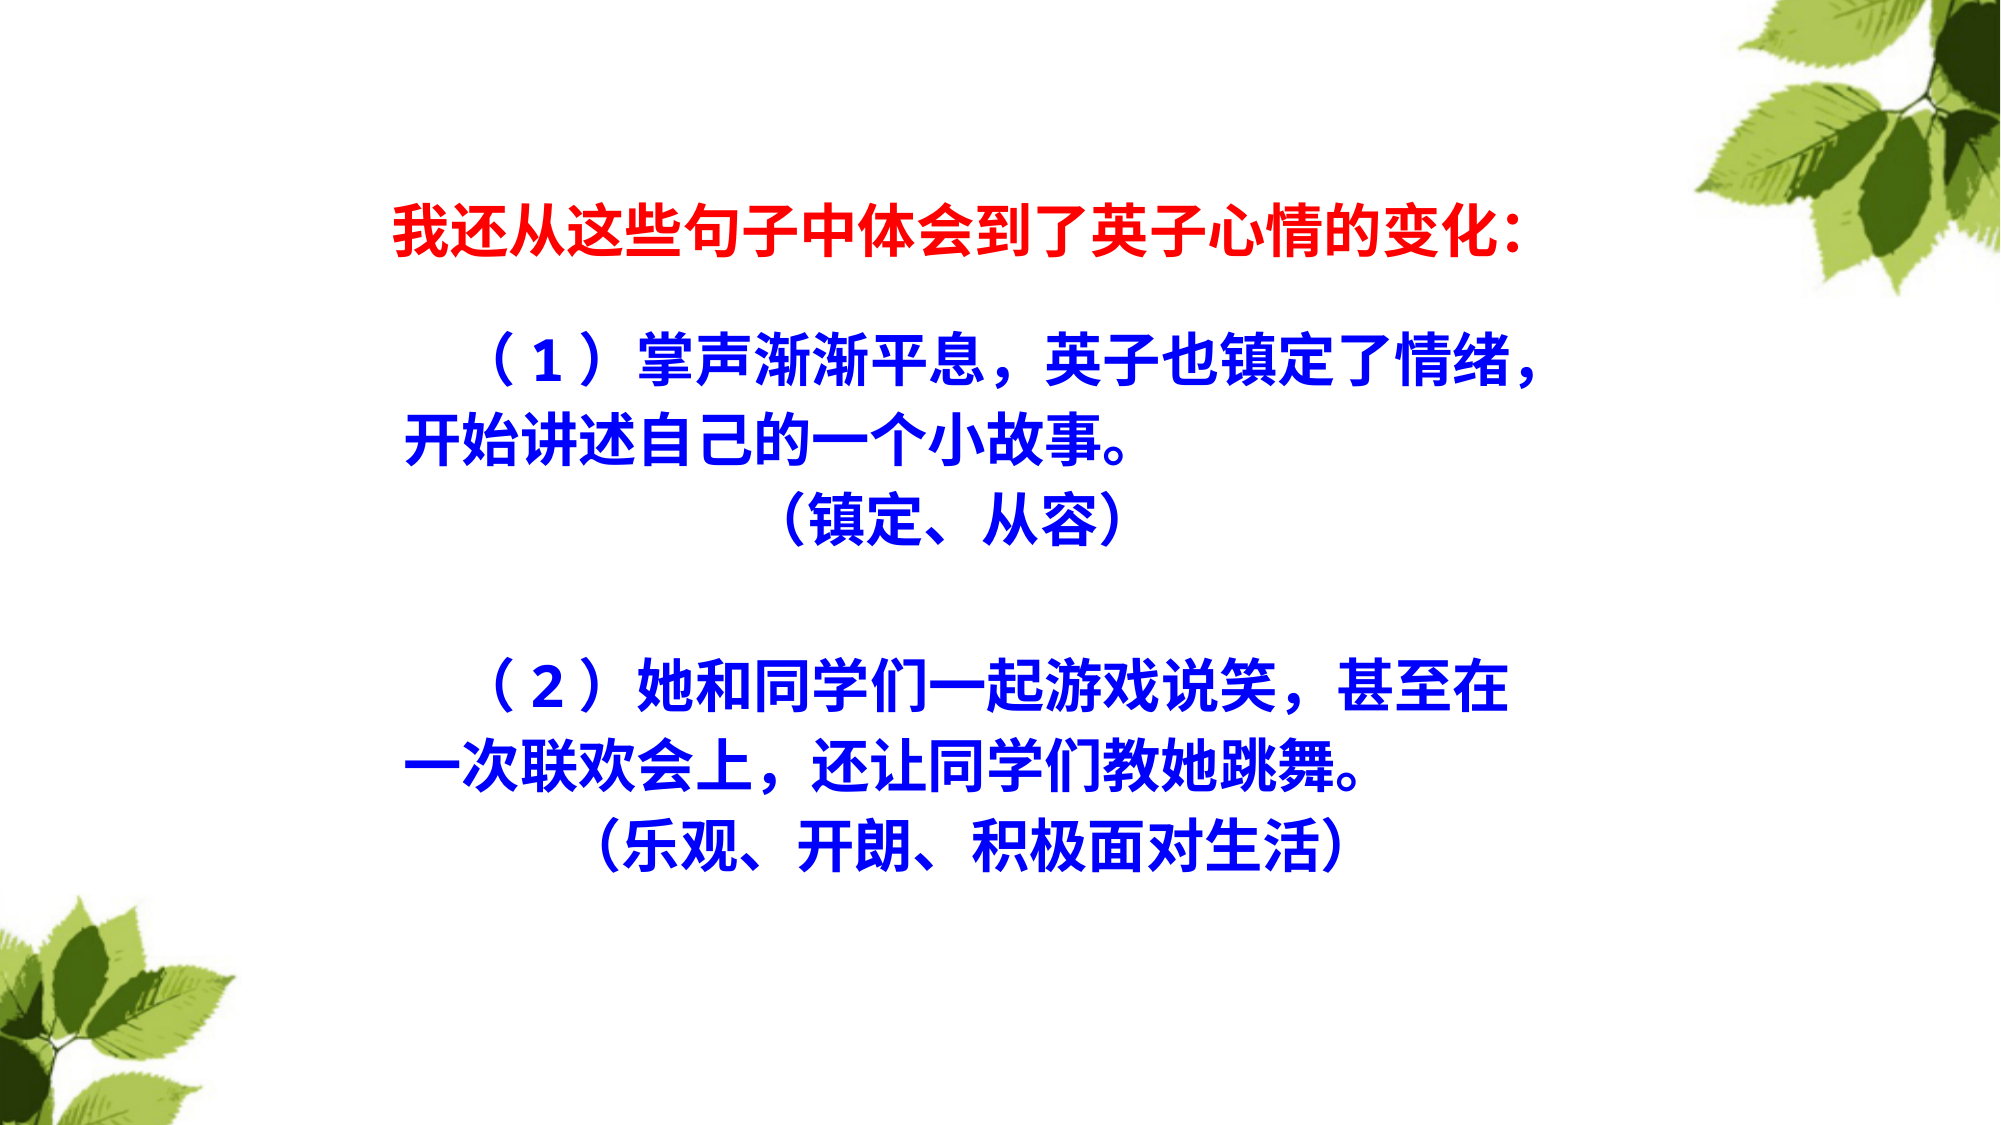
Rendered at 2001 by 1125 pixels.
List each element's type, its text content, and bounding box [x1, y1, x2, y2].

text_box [924, 507, 1075, 555]
text_box （1）掌声渐渐平息，英子也镇定了情绪，开始讲述自己的一个小故事。 （镇定、从容） [389, 304, 1550, 561]
picture [1687, 0, 2001, 303]
text_box （2）她和同学们一起游戏说笑，甚至在一次联欢会上，还让同学们教她跳舞。 （乐观、开朗、积极面对生活） [389, 630, 1550, 887]
text_box 我还从这些句子中体会到了英子心情的变化： [377, 176, 1522, 272]
picture [0, 890, 242, 1125]
